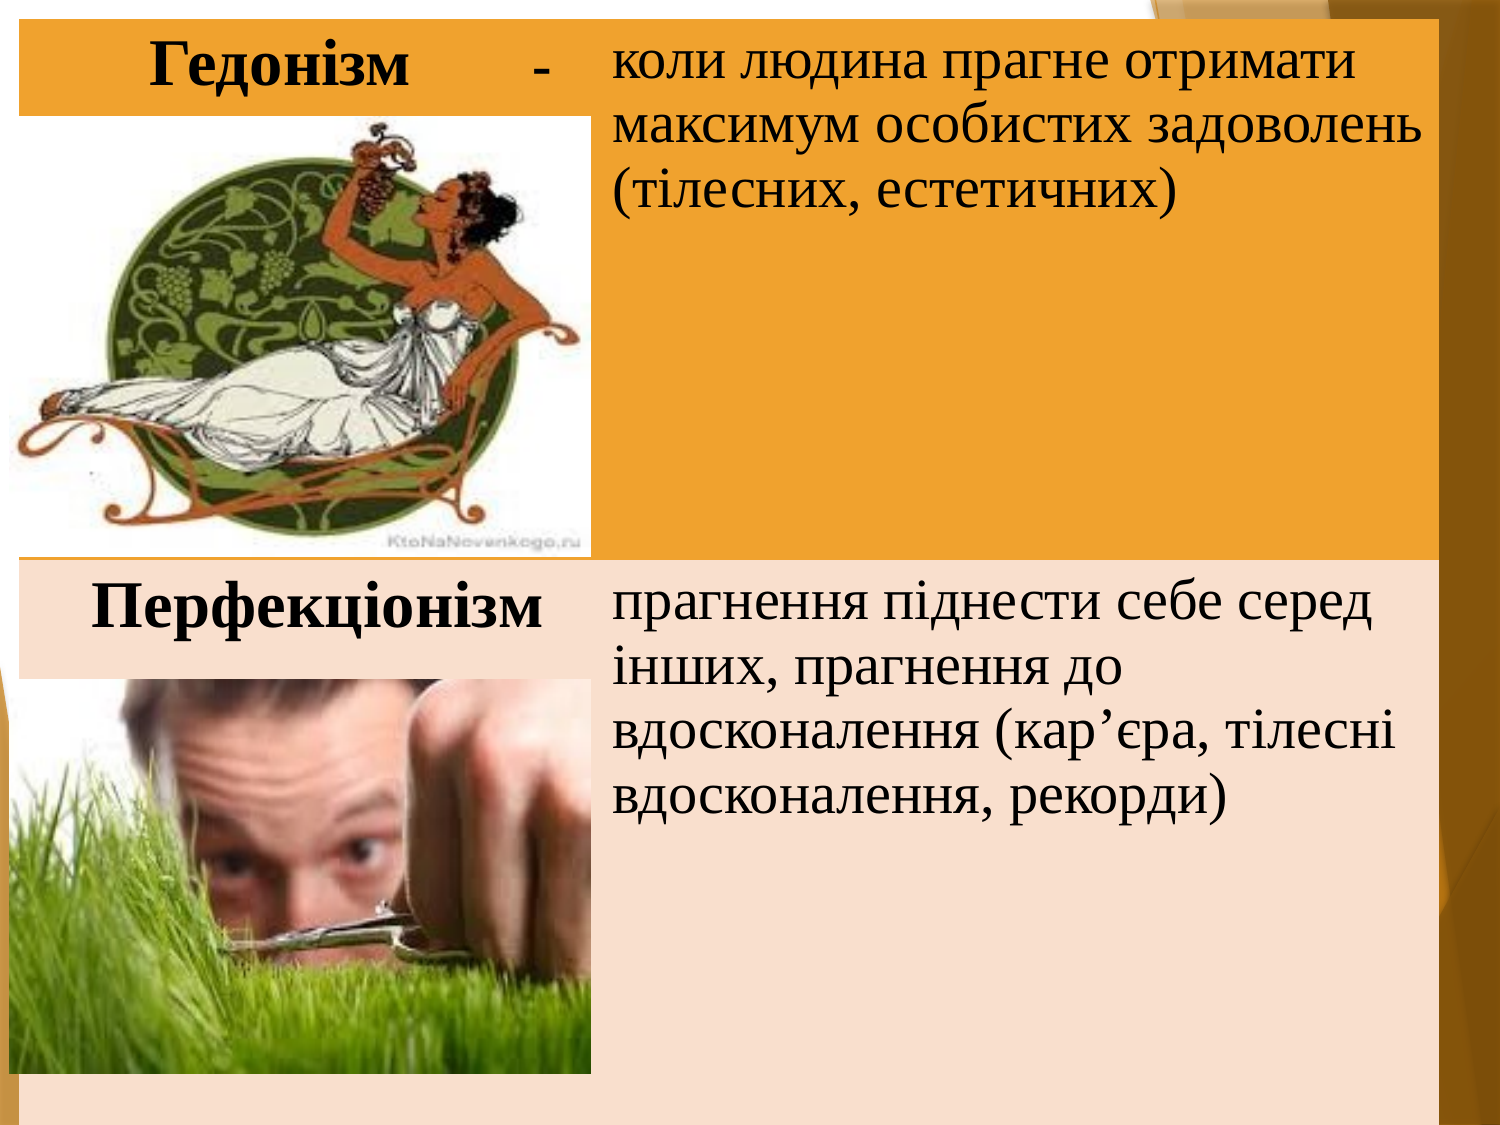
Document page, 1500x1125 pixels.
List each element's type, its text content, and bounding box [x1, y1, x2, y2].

table_cell Перфекціонізм - [19, 560, 598, 1125]
table_header коли людина прагне отримати максимум особистих задоволень (тілесних, естетичних) [598, 19, 1439, 560]
table_header Гедонізм - [19, 19, 598, 560]
picture [9, 679, 592, 1074]
picture [9, 116, 592, 558]
table_cell прагнення піднести себе серед інших, прагнення до вдосконалення (кар’єра, тілесні вдосконалення, рекорди) [598, 560, 1439, 1125]
